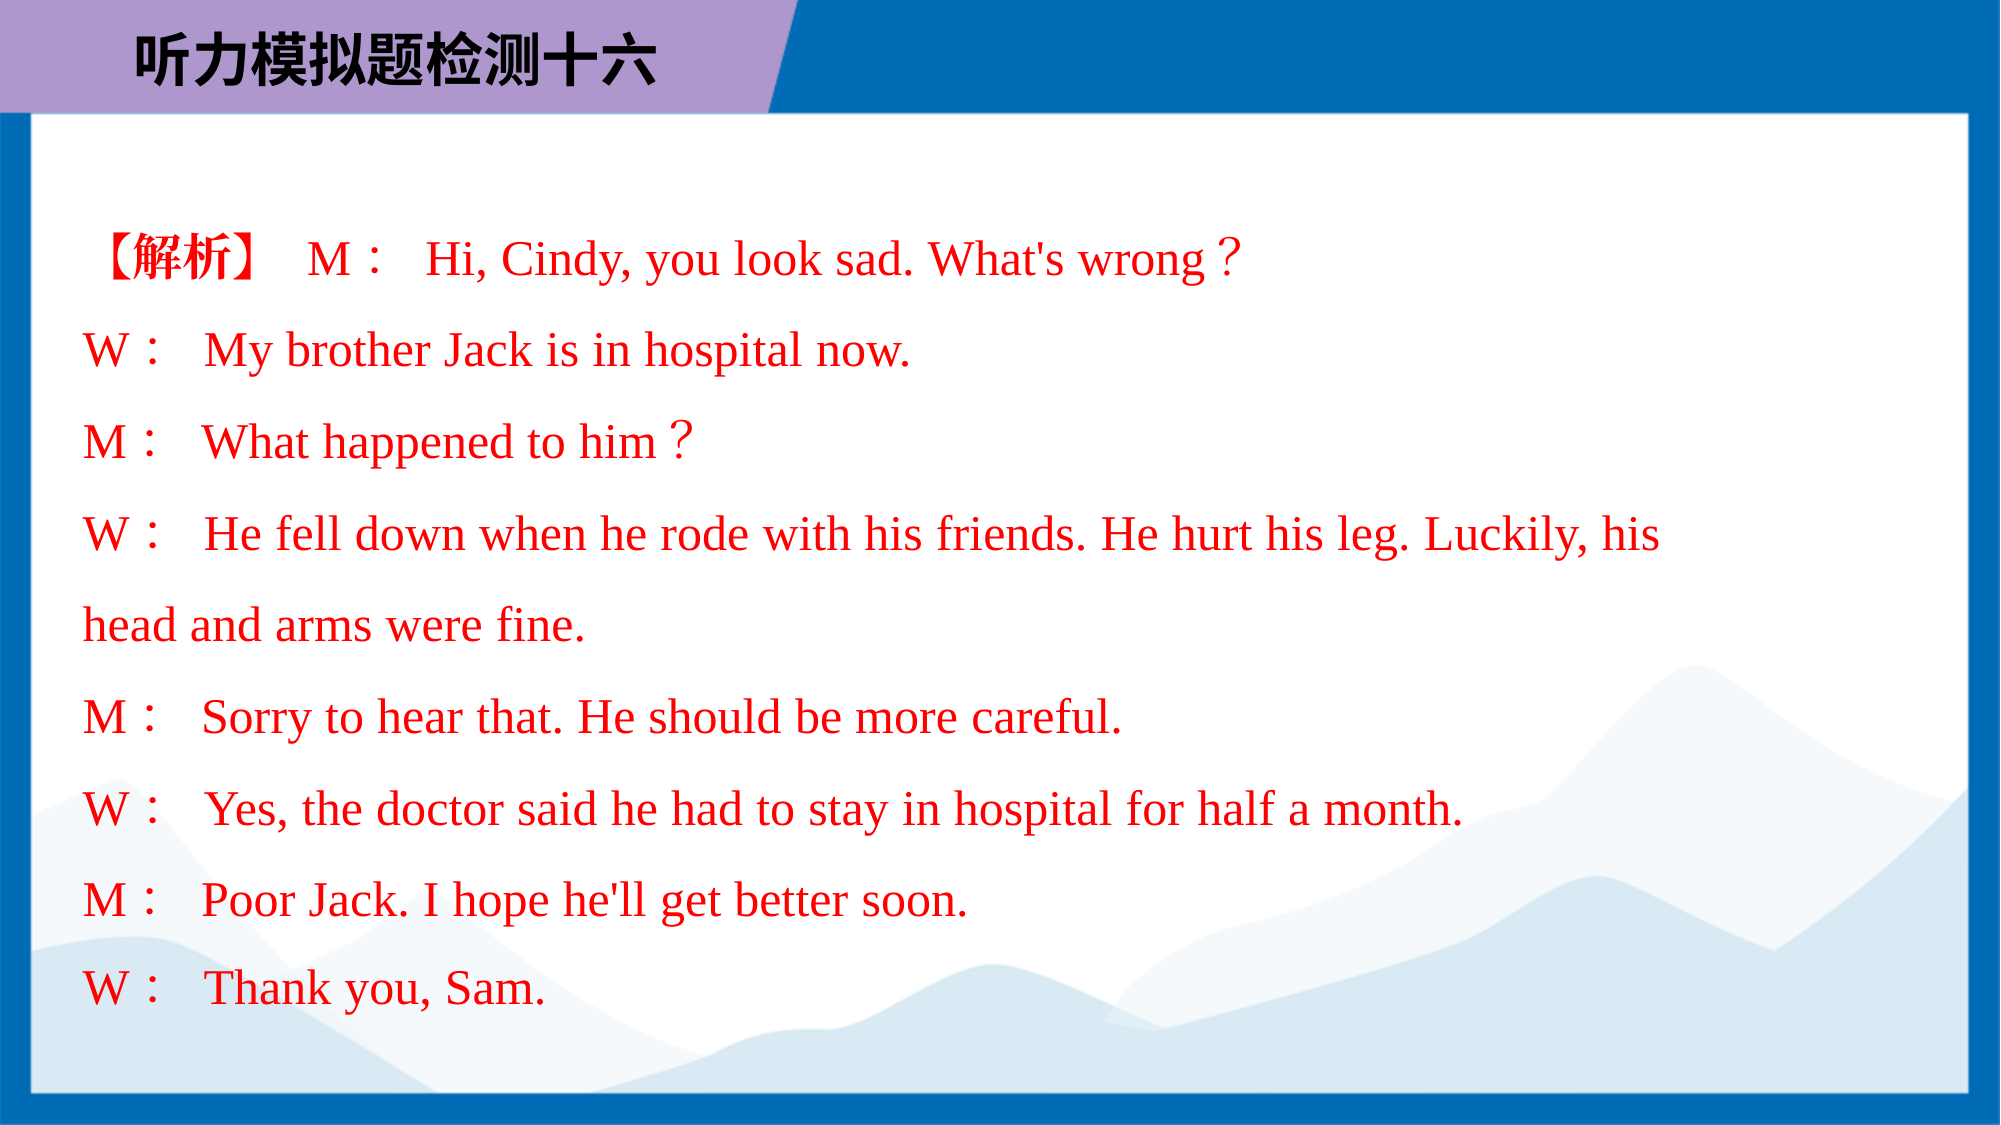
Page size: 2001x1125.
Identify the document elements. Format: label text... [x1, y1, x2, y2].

picture [0, 0, 2000, 1125]
text_box 【解析】 M：Hi, Cindy, you look sad. What's wrong？ W：My brother Jack is in hospital now. M：What happened to him？ W：He fell down when he rode with his friends. He hurt his leg. Luckily, his head and arms were fine. M：Sorry to hear that. He should be more careful. W：Yes, the doctor said he had to stay in hospital for half a month. M：Poor Jack. I hope he'll get better soon. W：Thank you, Sam. [82, 193, 1917, 1005]
